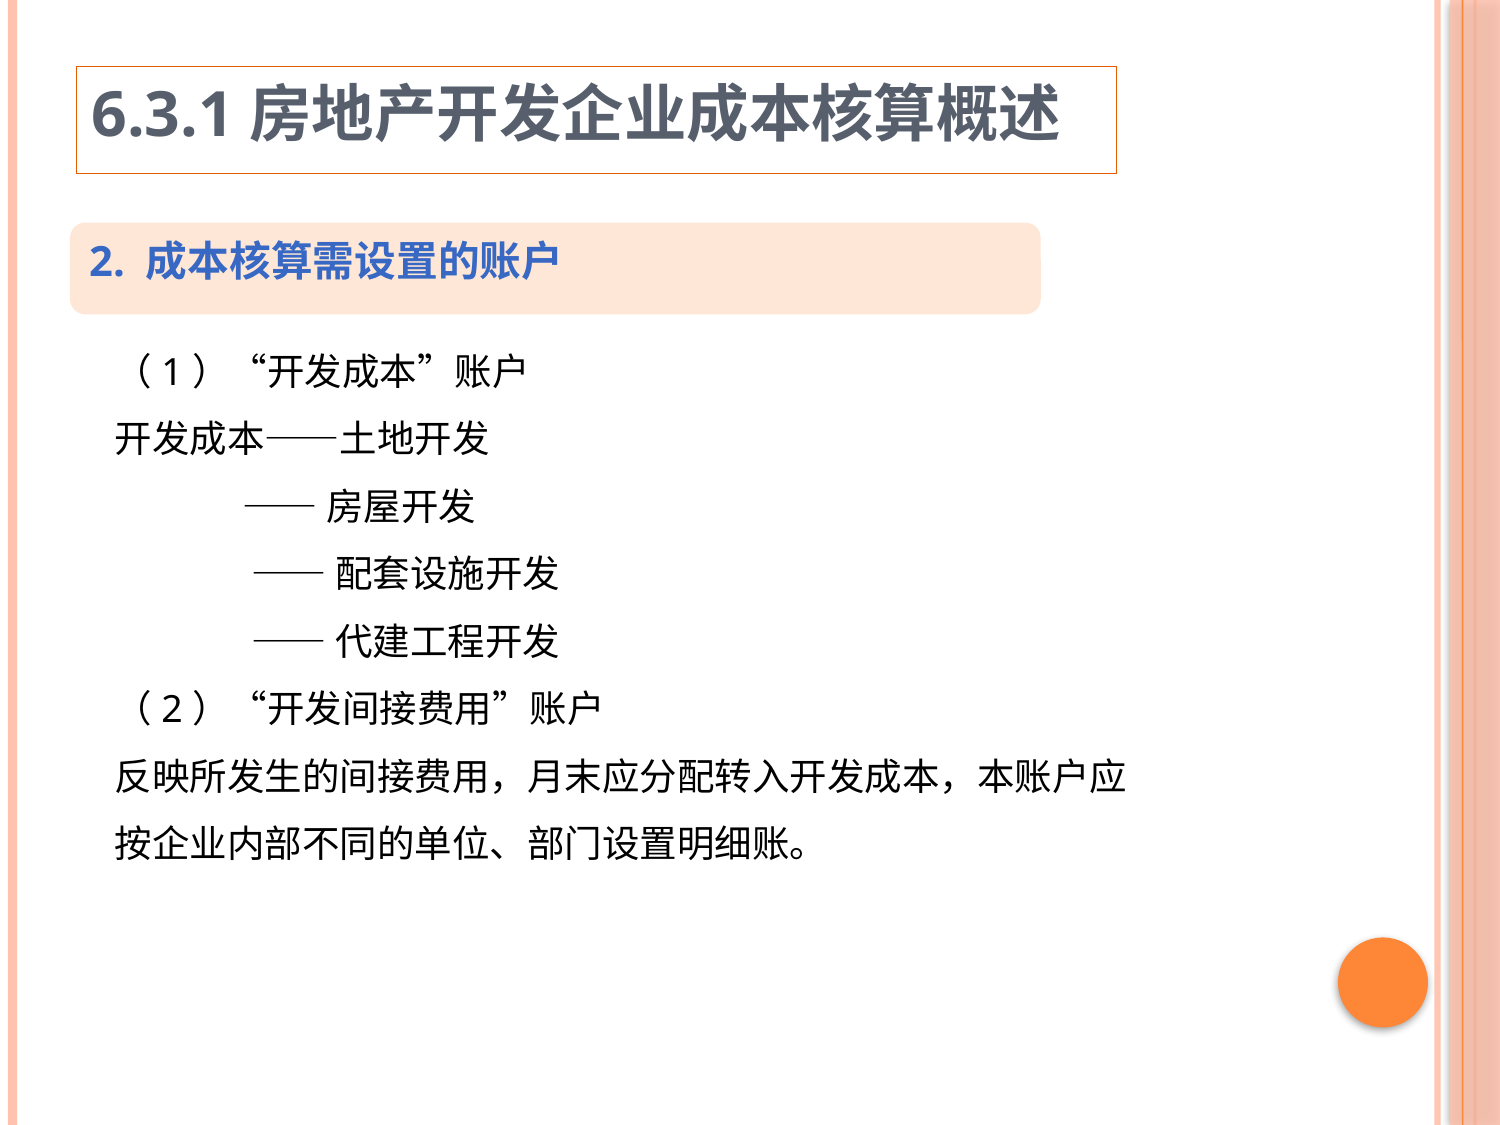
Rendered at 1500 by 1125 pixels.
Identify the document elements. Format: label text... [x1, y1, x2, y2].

text_box （1）“开发成本”账户 开发成本——土地开发 ——房屋开发 ——配套设施开发 ——代建工程开发 （2）“开发间接费用”账户 反映所发生的间接费用，月末应分配转入开发成本，本账户应按企业内部不同的单位、部门设置明细账。 [100, 318, 1176, 873]
text_box 2. 成本核算需设置的账户 [69, 222, 1041, 315]
text_box 6.3.1房地产开发企业成本核算概述 [76, 66, 1117, 174]
